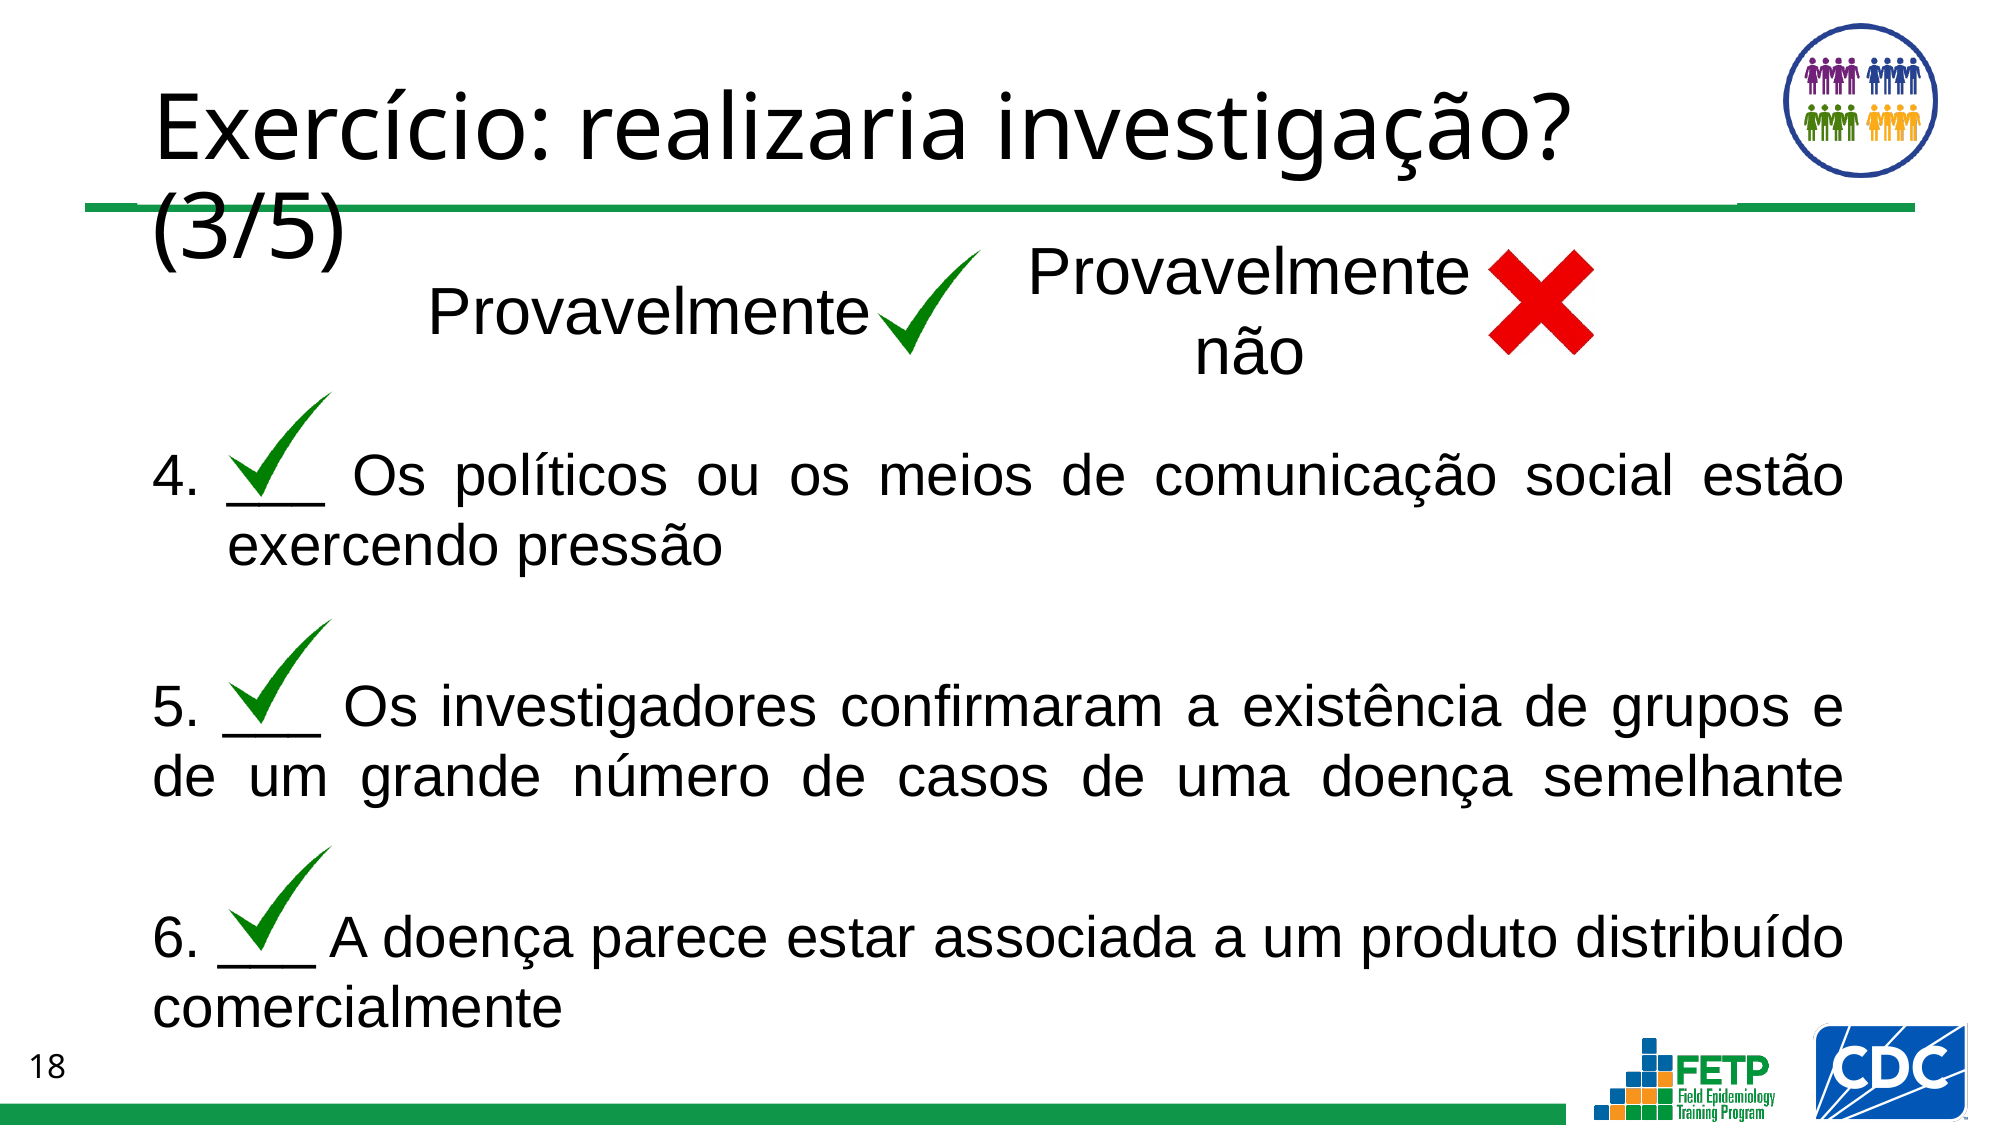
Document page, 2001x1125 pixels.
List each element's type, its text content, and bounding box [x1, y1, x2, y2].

picture [1783, 23, 1938, 178]
picture [1488, 249, 1594, 355]
picture [1813, 1023, 1968, 1122]
picture [877, 249, 981, 355]
title Exercício: realizaria investigação? (3/5) [137, 73, 1738, 205]
picture [228, 391, 332, 497]
picture [1594, 1038, 1775, 1122]
picture [228, 845, 332, 951]
picture [228, 618, 332, 724]
list ___ Os políticos ou os meios de comunicação social estão exercendo pressão 5. ___ Os investigadores confirmaram a existência de grupos e de um grande número de casos de uma doença semelhante 6. ___ A doença parece estar associada a um produto distribuído comercialmente [137, 429, 1863, 1004]
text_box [399, 251, 1500, 365]
